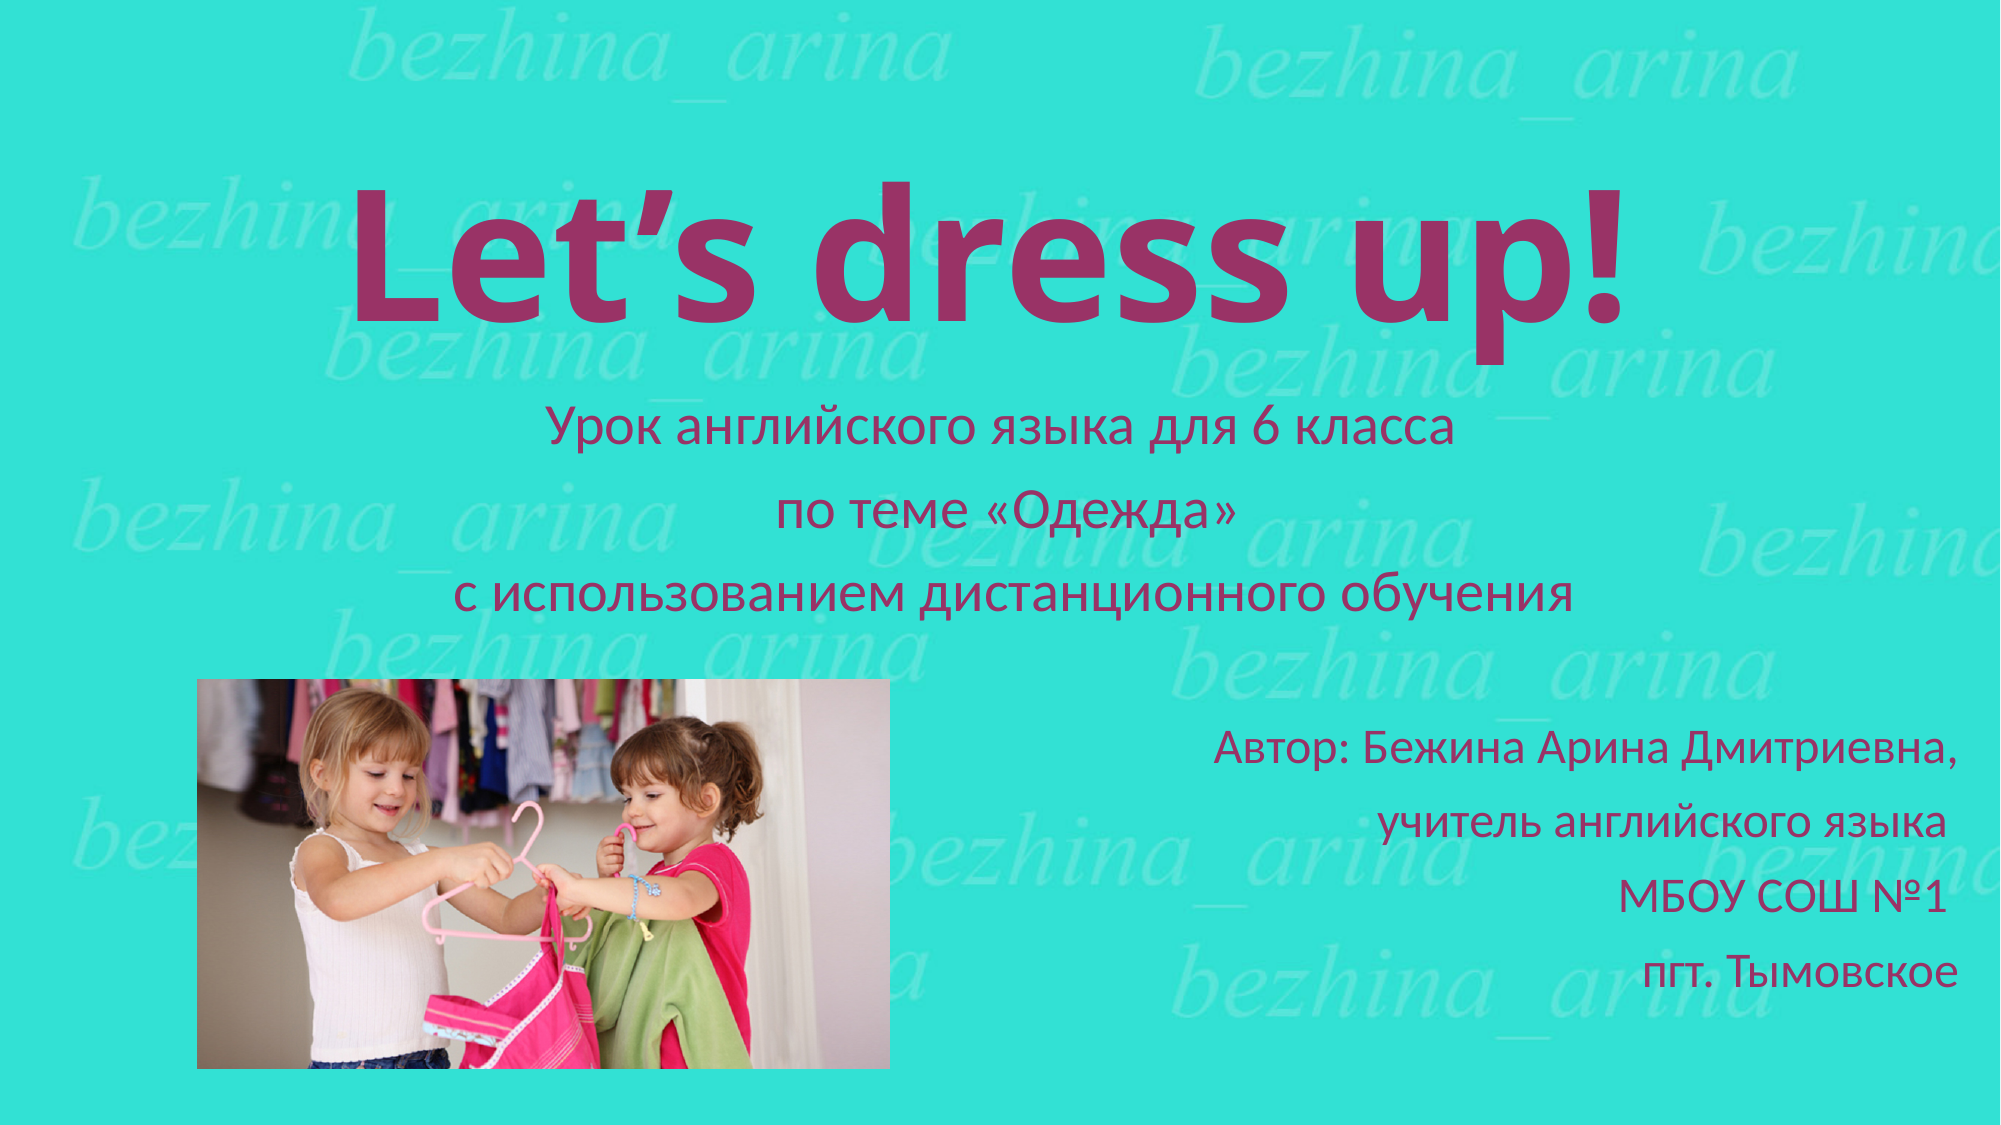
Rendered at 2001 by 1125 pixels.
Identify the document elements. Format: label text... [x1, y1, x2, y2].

subtitle Урок английского языка для 6 класса по теме «Одежда» с использованием дистанционного обучения Автор: Бежина Арина Дмитриевна, учитель английского языка МБОУ СОШ №1 пгт. Тымовское [41, 386, 1975, 1125]
picture [0, 0, 2001, 1125]
picture [197, 679, 890, 1069]
title Let’s dress up! [236, 0, 1737, 369]
